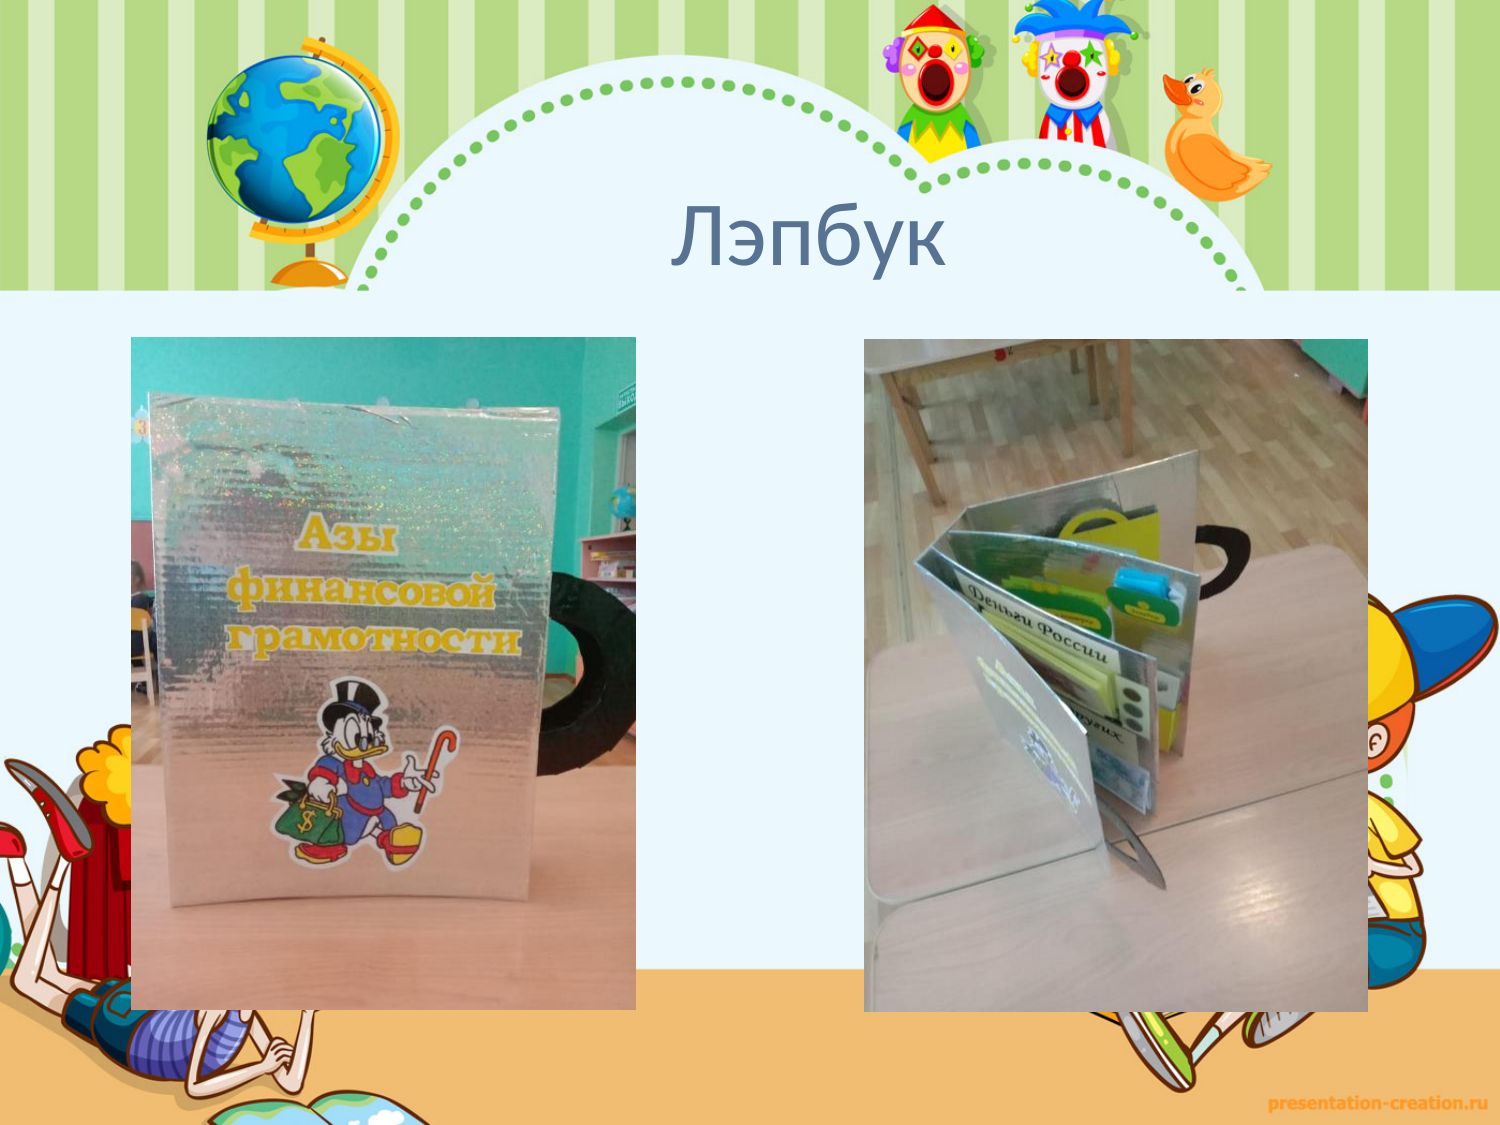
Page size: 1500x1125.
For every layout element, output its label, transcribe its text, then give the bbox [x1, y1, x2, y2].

picture [0, 0, 1500, 1125]
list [863, 339, 1369, 1012]
title Лэпбук [336, 131, 1282, 327]
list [131, 337, 636, 1010]
